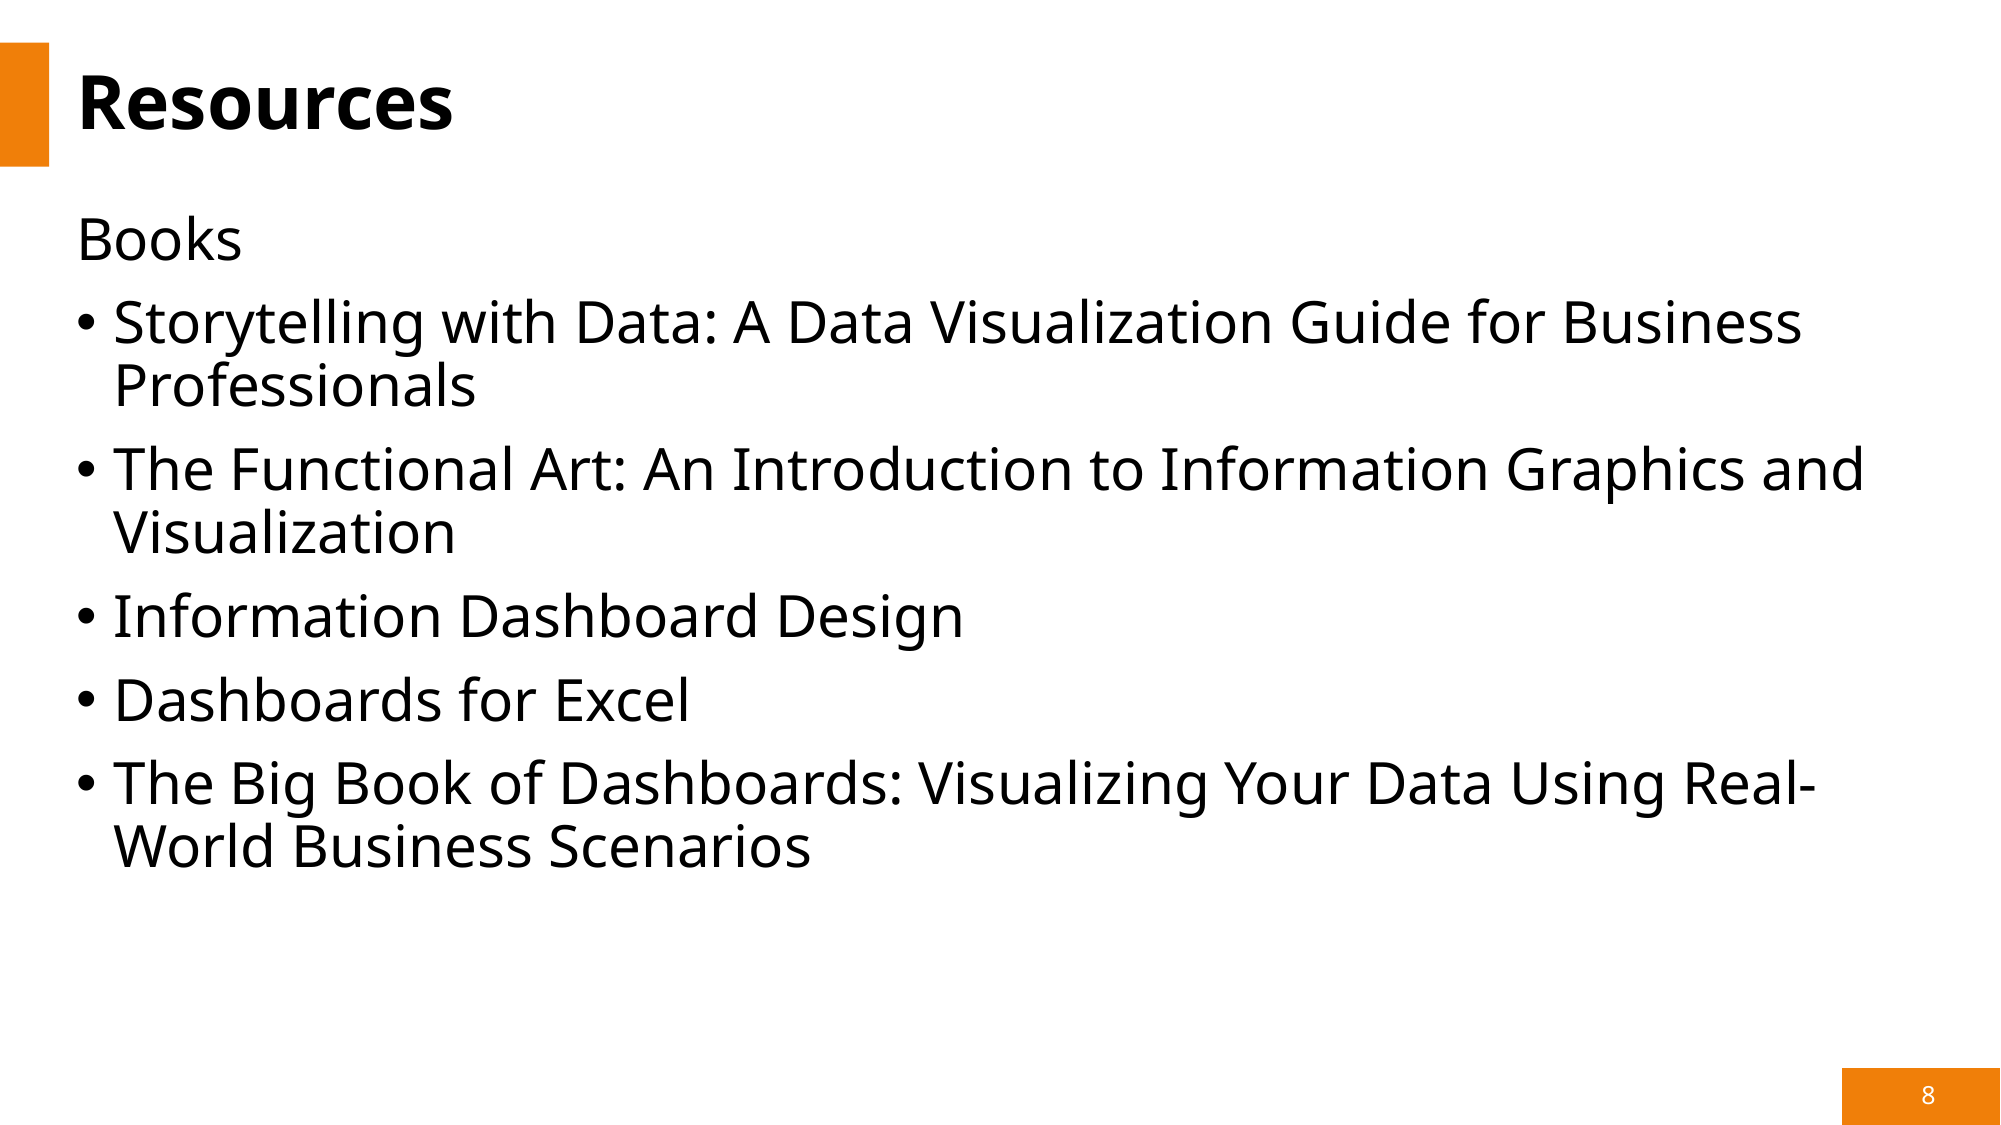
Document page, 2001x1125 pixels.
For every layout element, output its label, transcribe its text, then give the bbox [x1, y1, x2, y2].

slide_number 8 [1889, 1079, 1951, 1114]
list Books Storytelling with Data: A Data Visualization Guide for Business Professionals The Functional Art: An Introduction to Information Graphics and Visualization Information Dashboard Design Dashboards for Excel The Big Book of Dashboards: Visualizing Your Data Using Real-World Business Scenarios [60, 202, 1951, 1014]
title Resources [60, 42, 1951, 168]
